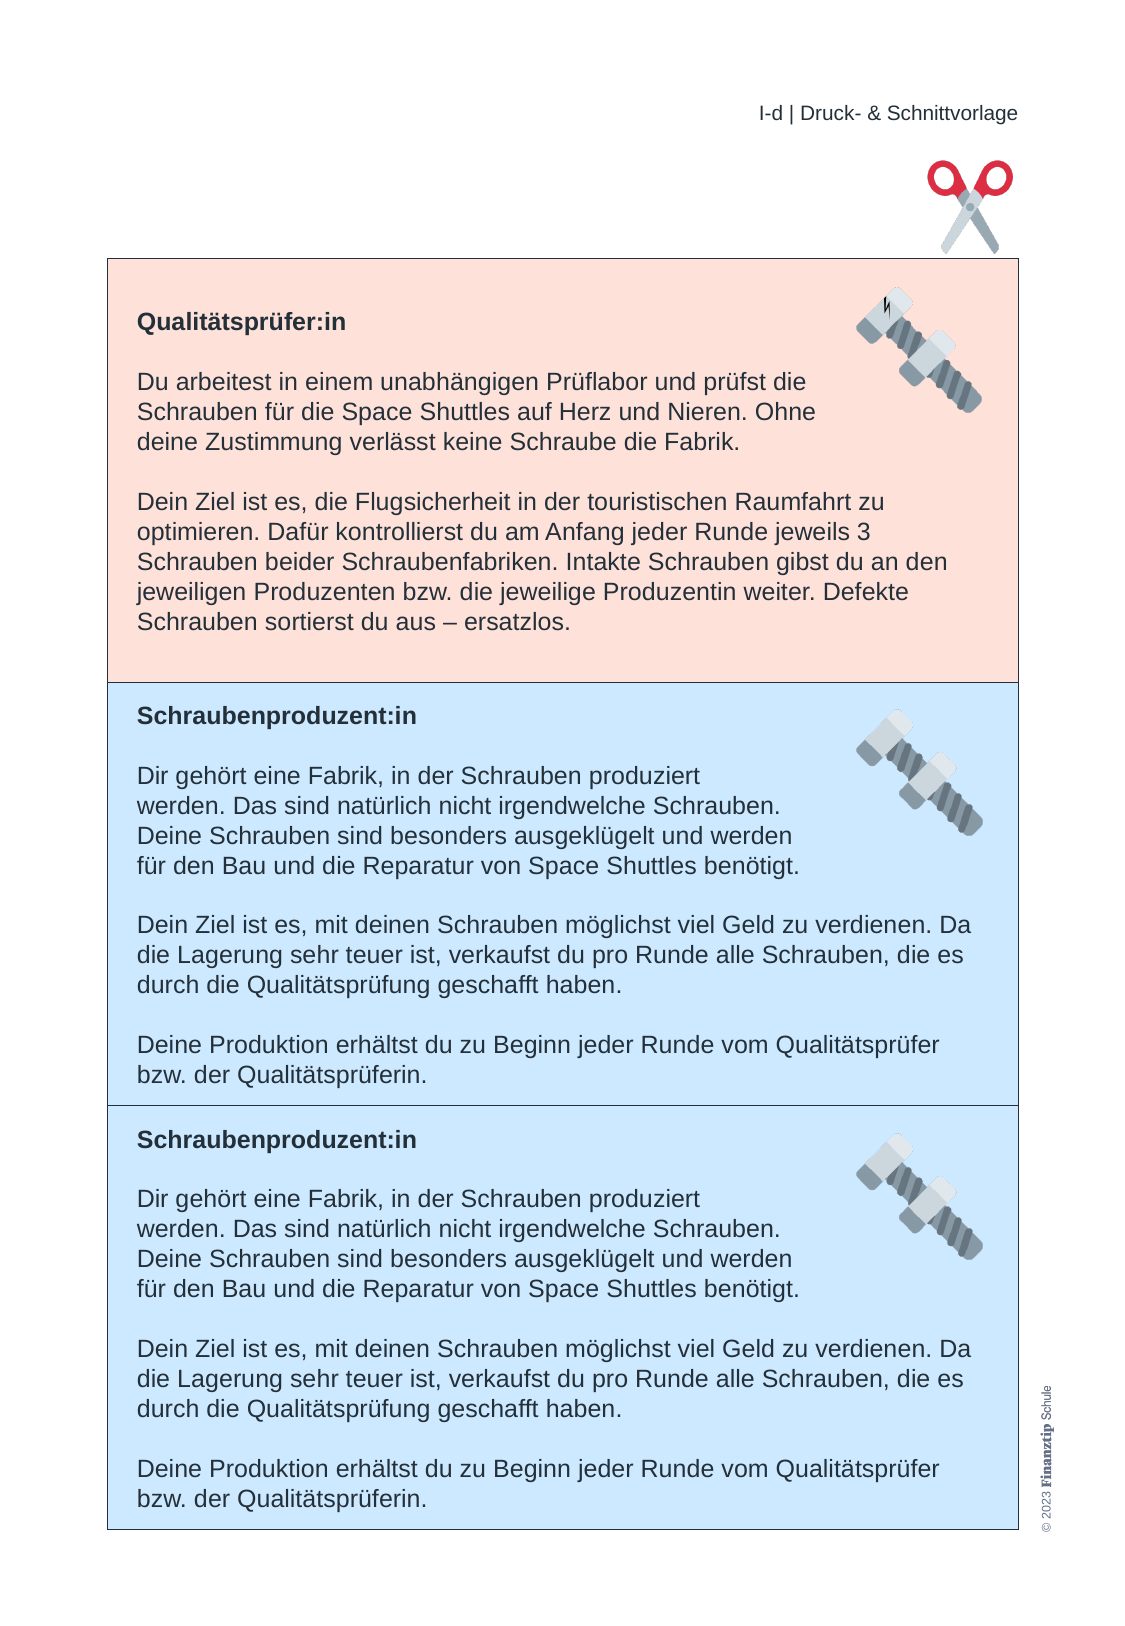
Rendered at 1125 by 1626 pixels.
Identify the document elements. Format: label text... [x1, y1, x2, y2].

text_box Schraubenproduzent:in Dir gehört eine Fabrik, in der Schrauben produziert werden. Das sind natürlich nicht irgendwelche Schrauben. Deine Schrauben sind besonders ausgeklügelt und werden für den Bau und die Reparatur von Space Shuttles benötigt. Dein Ziel ist es, mit deinen Schrauben möglichst viel Geld zu verdienen. Da die Lagerung sehr teuer ist, verkaufst du pro Runde alle Schrauben, die es durch die Qualitätsprüfung geschafft haben. Deine Produktion erhältst du zu Beginn jeder Runde vom Qualitätsprüfer bzw. der Qualitätsprüferin. [106, 681, 1019, 1105]
picture [854, 707, 983, 836]
picture [1039, 1386, 1054, 1487]
picture [921, 160, 1018, 257]
text_box Qualitätsprüfer:in Du arbeitest in einem unabhängigen Prüflabor und prüfst die Schrauben für die Space Shuttles auf Herz und Nieren. Ohne deine Zustimmung verlässt keine Schraube die Fabrik. Dein Ziel ist es, die Flugsicherheit in der touristischen Raumfahrt zu optimieren. Dafür kontrollierst du am Anfang jeder Runde jeweils 3 Schrauben beider Schraubenfabriken. Intakte Schrauben gibst du an den jeweiligen Produzenten bzw. die jeweilige Produzentin weiter. Defekte Schrauben sortierst du aus – ersatzlos. [106, 257, 1019, 681]
text_box Schraubenproduzent:in Dir gehört eine Fabrik, in der Schrauben produziert werden. Das sind natürlich nicht irgendwelche Schrauben. Deine Schrauben sind besonders ausgeklügelt und werden für den Bau und die Reparatur von Space Shuttles benötigt. Dein Ziel ist es, mit deinen Schrauben möglichst viel Geld zu verdienen. Da die Lagerung sehr teuer ist, verkaufst du pro Runde alle Schrauben, die es durch die Qualitätsprüfung geschafft haben. Deine Produktion erhältst du zu Beginn jeder Runde vom Qualitätsprüfer bzw. der Qualitätsprüferin. [106, 1105, 1019, 1530]
picture [854, 1131, 983, 1260]
picture [854, 285, 982, 413]
